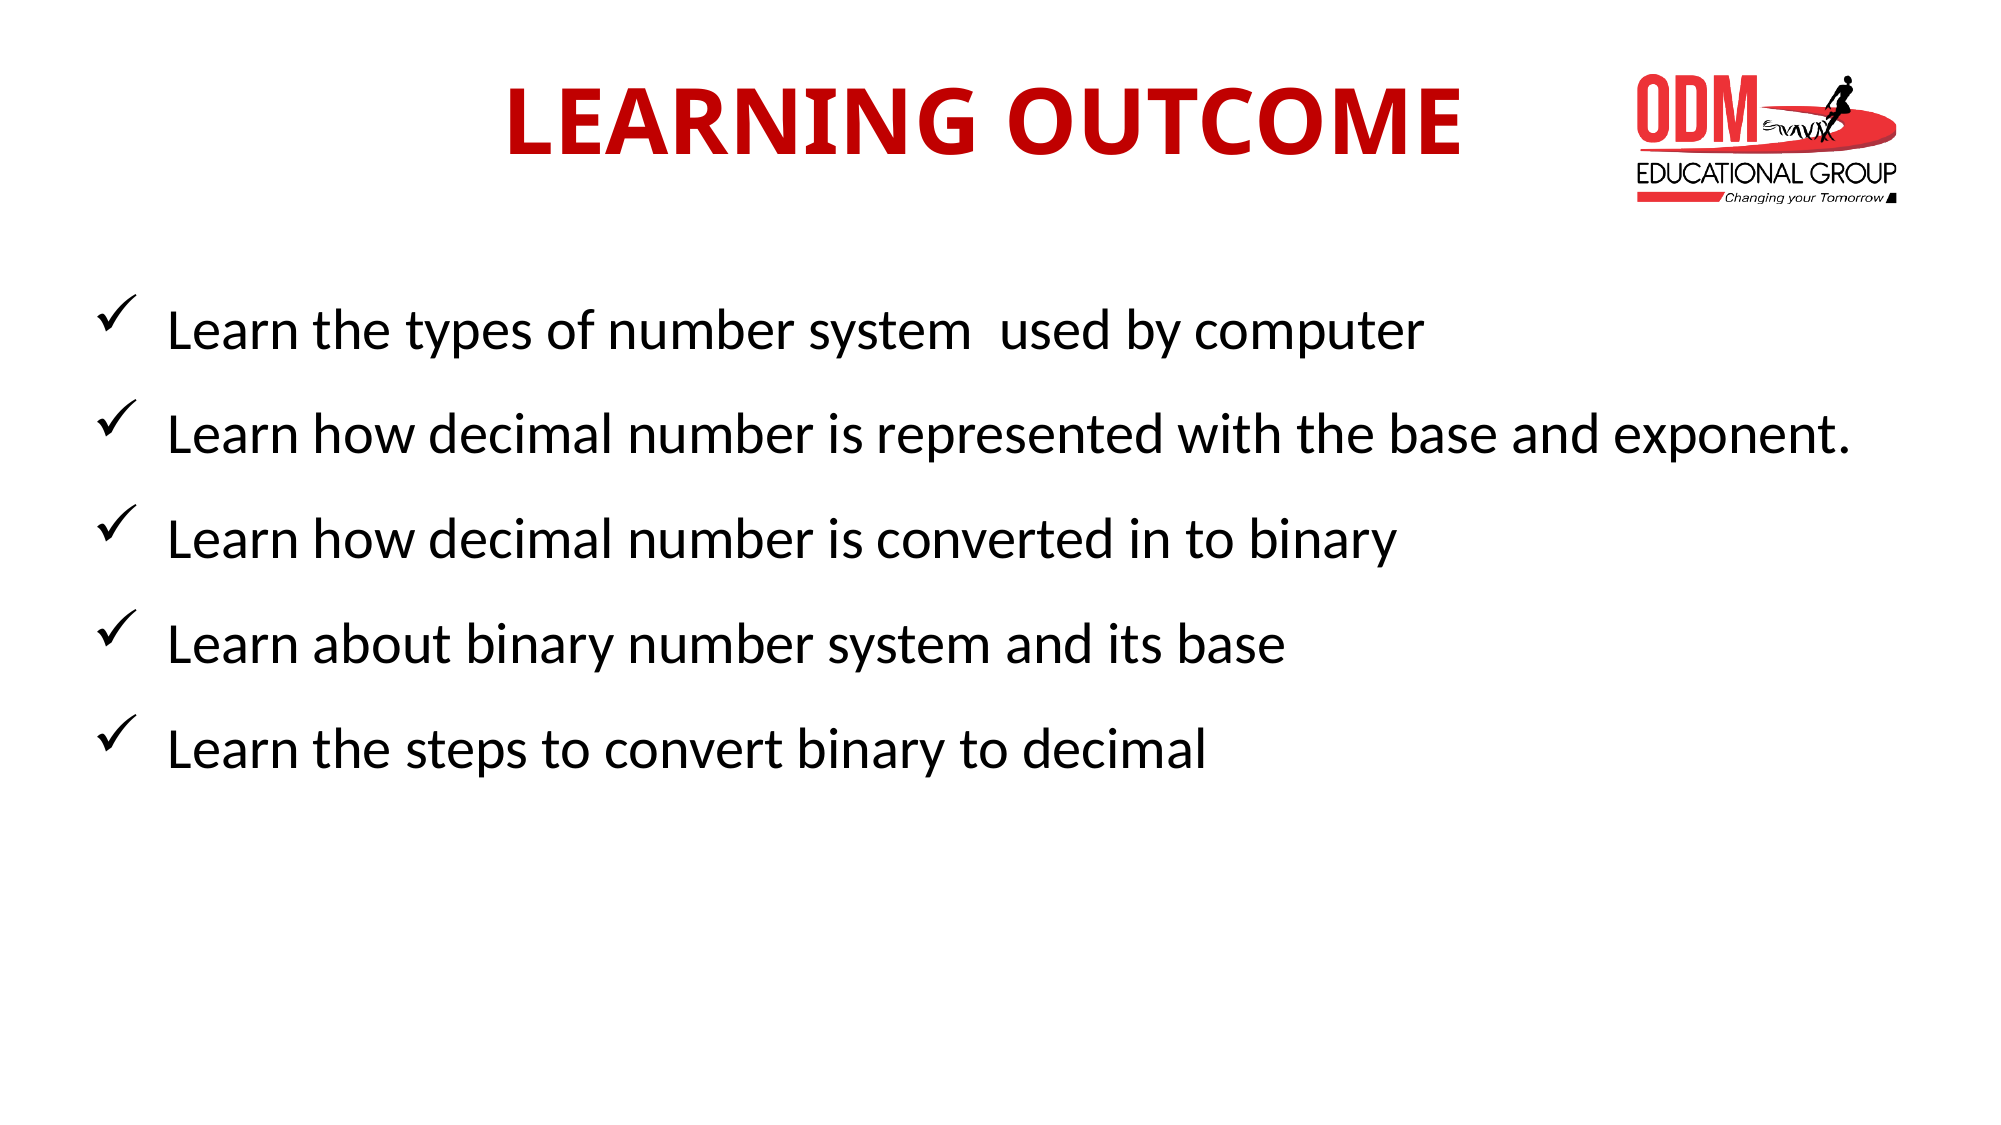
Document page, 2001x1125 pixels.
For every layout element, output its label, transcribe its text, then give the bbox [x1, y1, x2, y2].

title LEARNING OUTCOME [121, 39, 1847, 211]
text_box [1637, 74, 1897, 204]
text_box Learn the types of number system used by computer Learn how decimal number is represented with the base and exponent. Learn how decimal number is converted in to binary Learn about binary number system and its base Learn the steps to convert binary to decimal [78, 248, 1897, 858]
